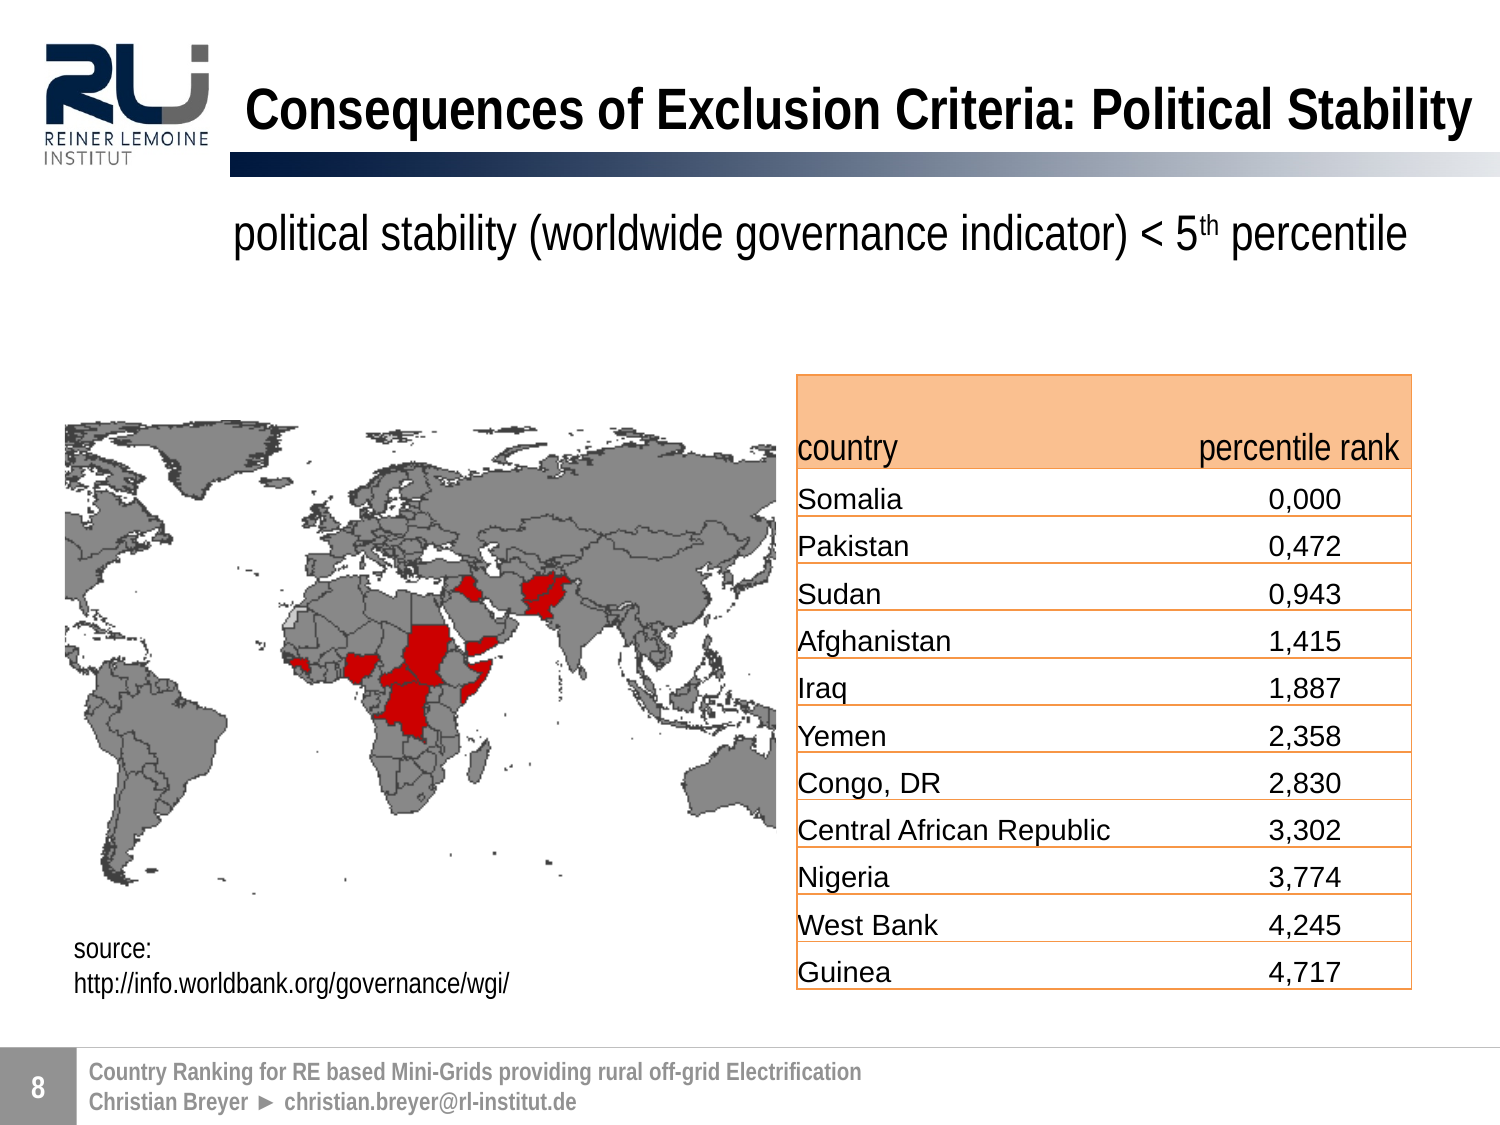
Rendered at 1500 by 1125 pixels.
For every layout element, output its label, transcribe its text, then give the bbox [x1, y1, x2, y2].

table_cell Congo, DR [798, 753, 1199, 799]
table_cell West Bank [798, 895, 1199, 941]
table_cell Yemen [798, 706, 1199, 751]
text_box political stability (worldwide governance indicator) < 5th percentile [218, 193, 1471, 269]
table_cell Pakistan [798, 517, 1199, 562]
table_cell 4,245 [1199, 895, 1411, 941]
table_cell 0,943 [1199, 564, 1411, 609]
table_cell 3,774 [1199, 848, 1411, 893]
picture [44, 43, 210, 166]
table_cell Nigeria [798, 848, 1199, 893]
table_cell 0,000 [1199, 469, 1411, 515]
picture [64, 420, 777, 918]
title Consequences of Exclusion Criteria: Political Stability [230, 45, 1500, 149]
table_cell 0,472 [1199, 517, 1411, 562]
table_header percentile rank [1199, 376, 1411, 468]
table_cell Somalia [798, 469, 1199, 515]
table_cell 2,358 [1199, 706, 1411, 751]
text_box source: http://info.worldbank.org/governance/wgi/ [59, 922, 541, 1007]
table_cell 3,302 [1199, 800, 1411, 846]
table_cell 2,830 [1199, 753, 1411, 799]
table_cell Central African Republic [798, 800, 1199, 846]
table_cell 1,415 [1199, 611, 1411, 657]
table_cell Afghanistan [798, 611, 1199, 657]
table_cell 1,887 [1199, 659, 1411, 704]
table_cell Guinea [798, 942, 1199, 988]
table_header country [798, 376, 1199, 468]
picture [230, 152, 1500, 177]
table_cell 4,717 [1199, 942, 1411, 988]
table_cell Iraq [798, 659, 1199, 704]
table_cell Sudan [798, 564, 1199, 609]
